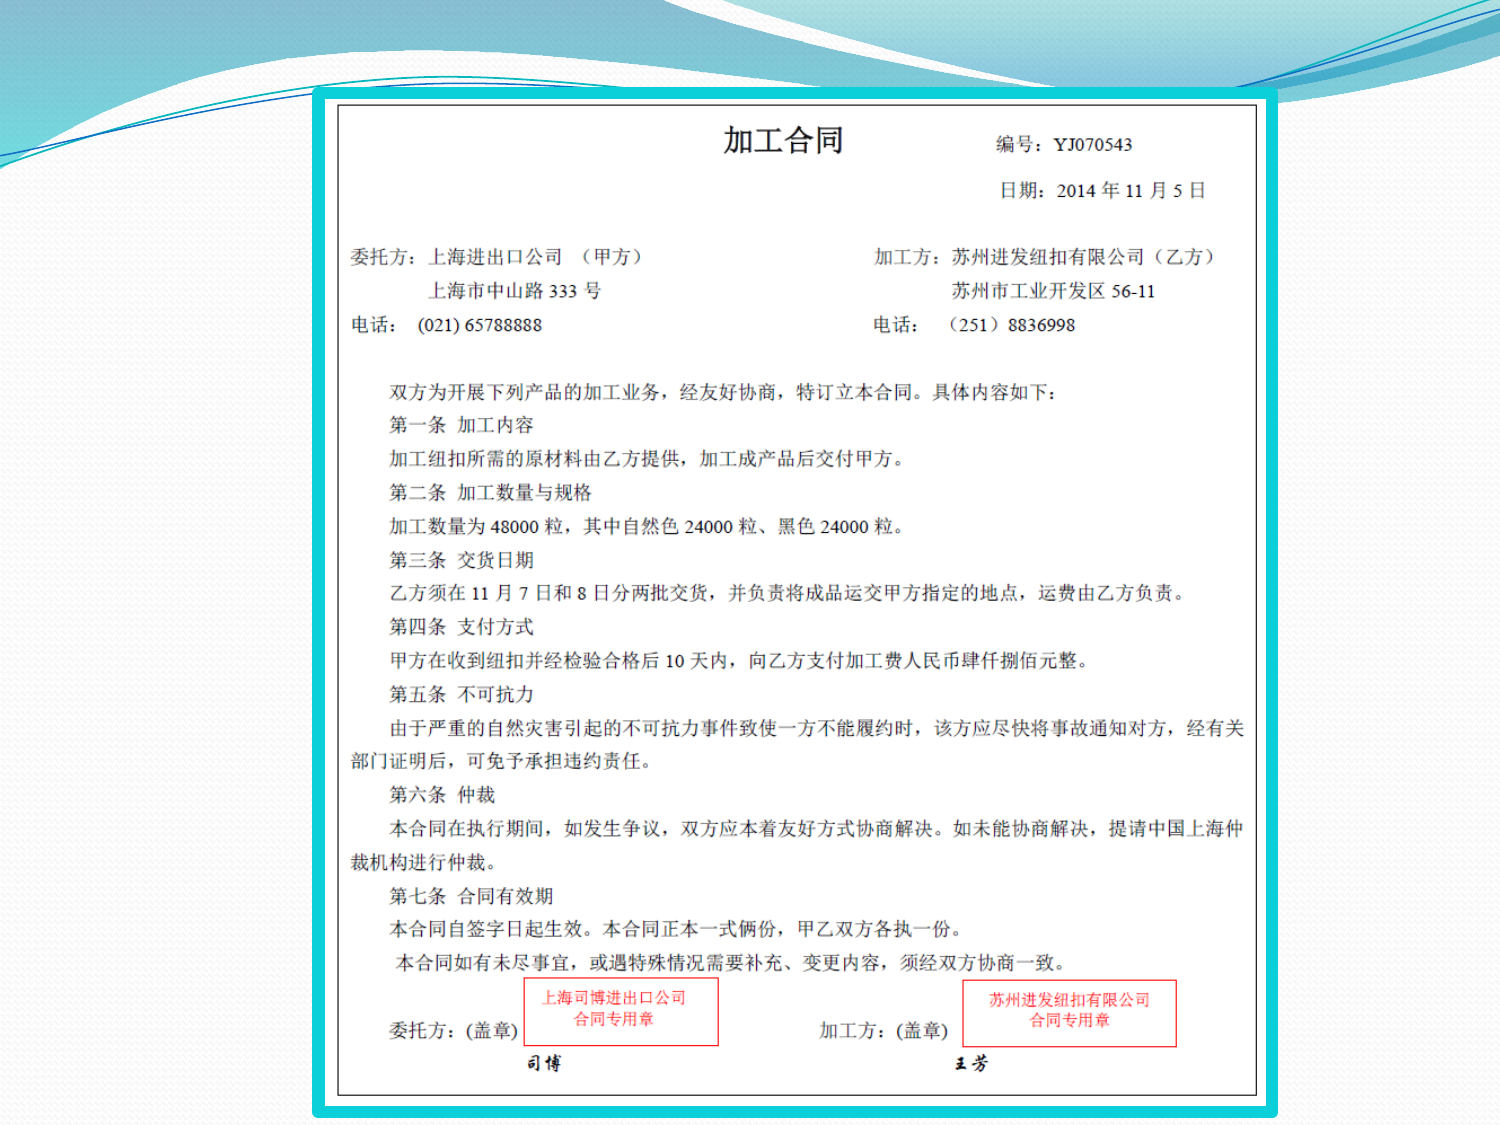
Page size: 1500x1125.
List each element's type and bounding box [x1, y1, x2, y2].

list [324, 98, 1267, 1107]
